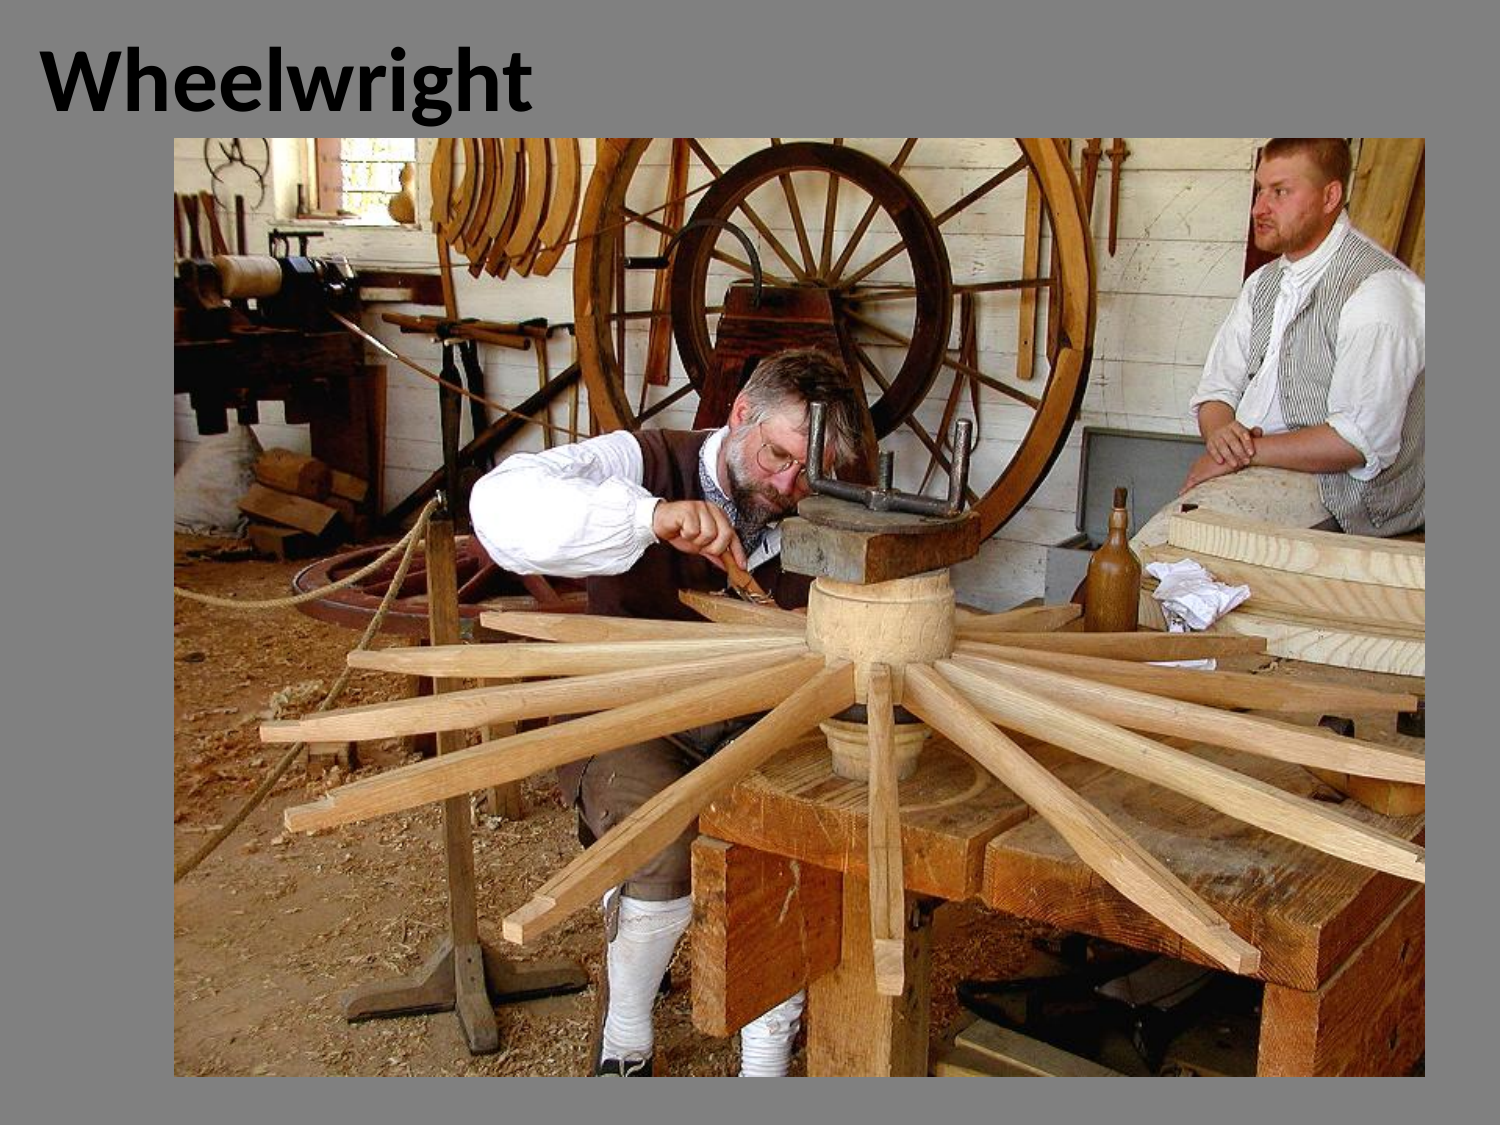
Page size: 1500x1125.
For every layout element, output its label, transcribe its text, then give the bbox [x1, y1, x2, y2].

picture [174, 138, 1426, 1077]
text_box Wheelwright [24, 12, 725, 138]
